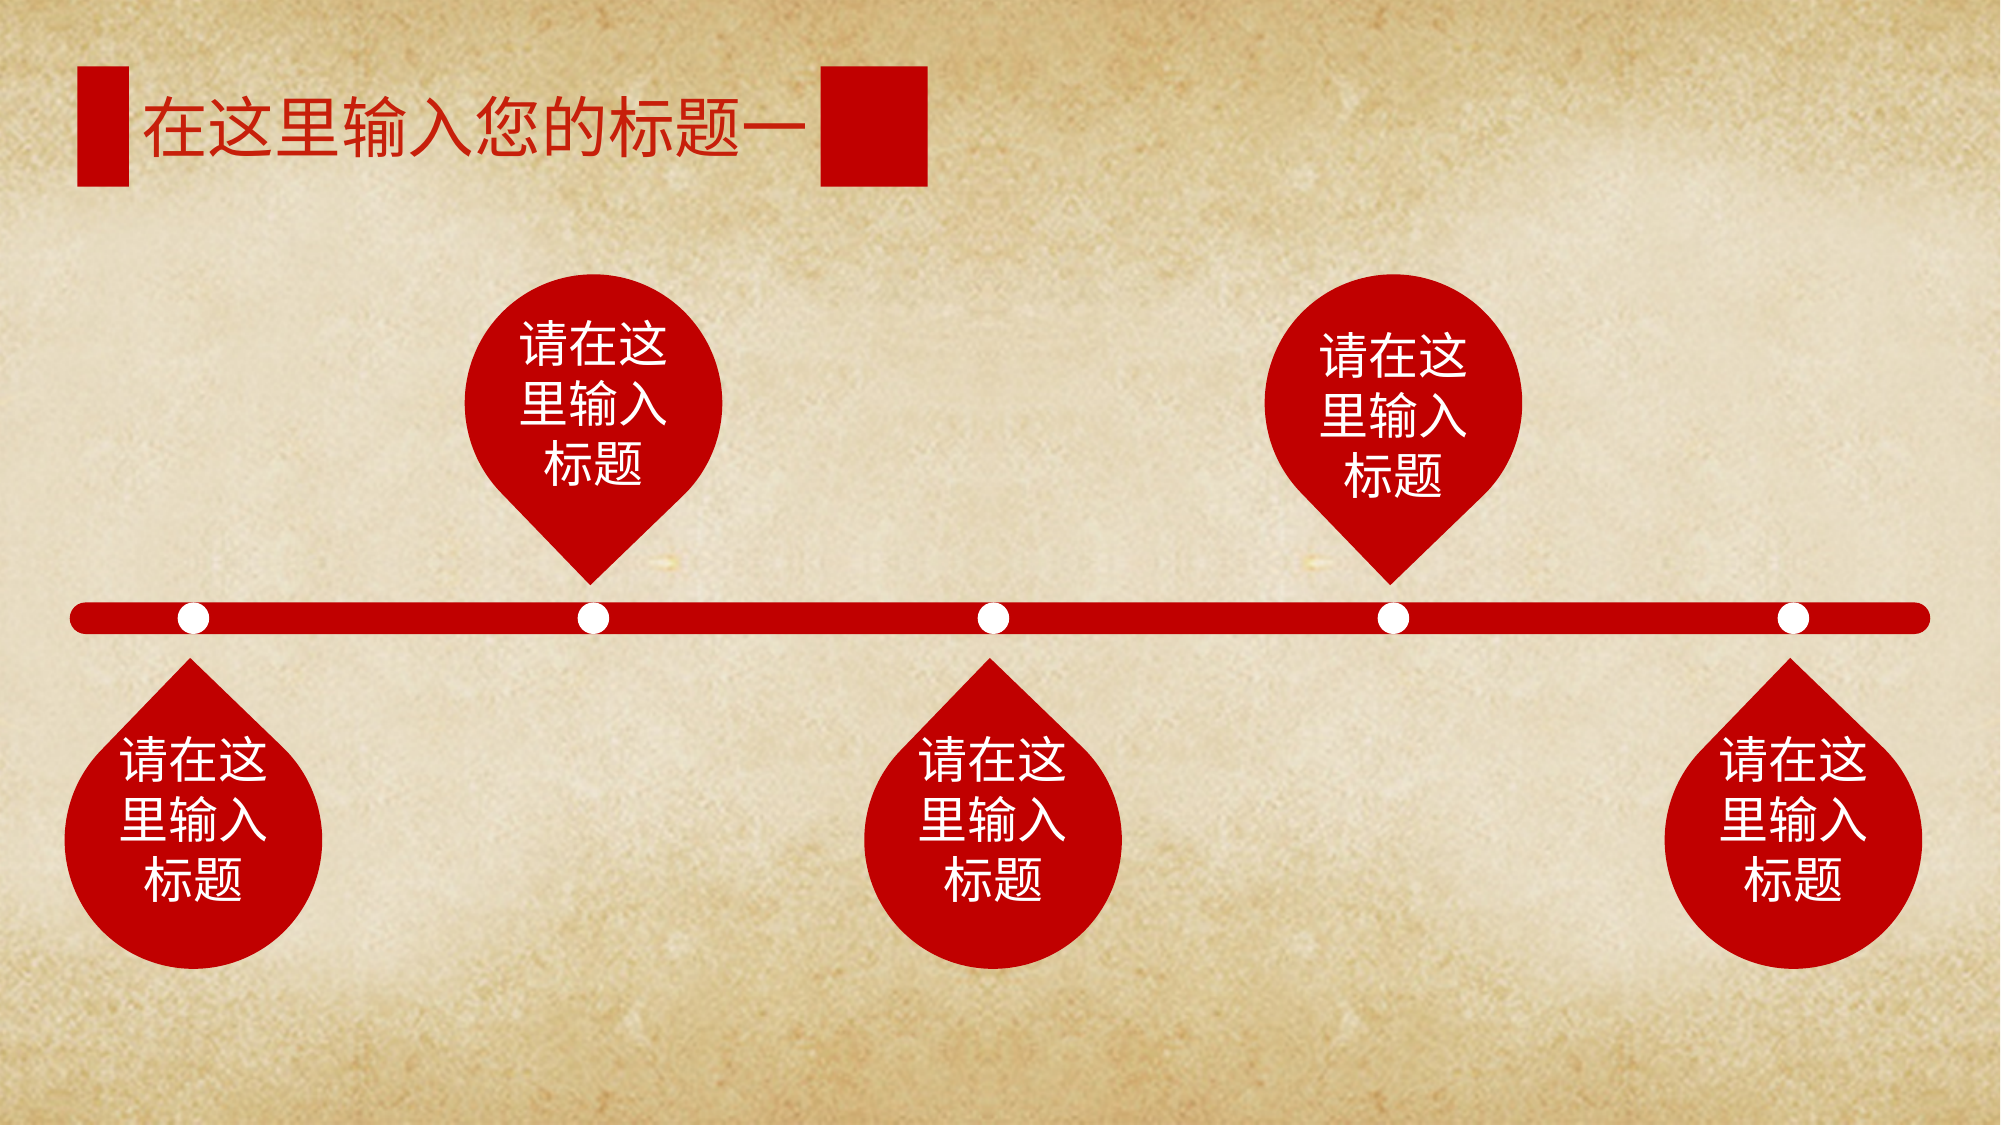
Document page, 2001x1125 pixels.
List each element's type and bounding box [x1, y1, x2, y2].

text_box [464, 274, 723, 532]
text_box [1664, 711, 1923, 969]
text_box [864, 711, 1122, 969]
text_box [1264, 274, 1523, 532]
text_box [77, 66, 928, 187]
text_box [64, 711, 323, 969]
picture [0, 0, 2001, 1125]
text_box [69, 602, 1931, 634]
